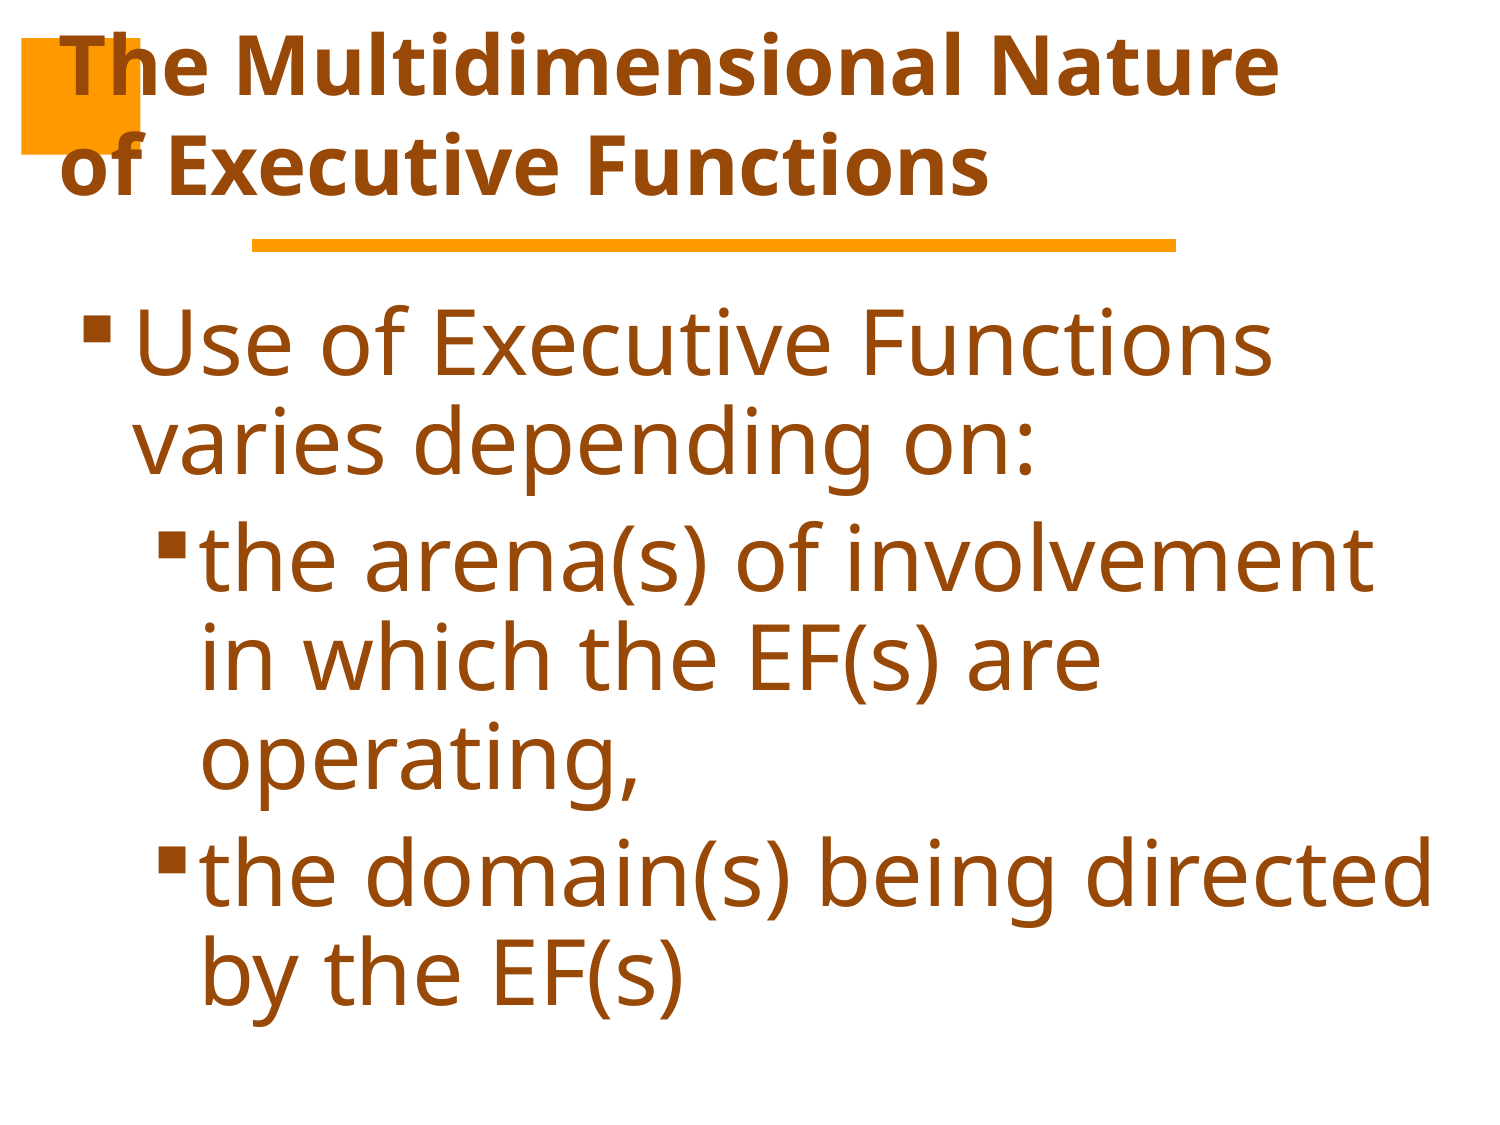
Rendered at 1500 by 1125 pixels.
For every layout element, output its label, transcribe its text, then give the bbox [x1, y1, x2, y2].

list Use of Executive Functions varies depending on: the arena(s) of involvement in which the EF(s) are operating, the domain(s) being directed by the EF(s) [60, 288, 1463, 1089]
text_box [19, 36, 43, 157]
title The Multidimensional Nature of Executive Functions [43, 21, 1360, 203]
